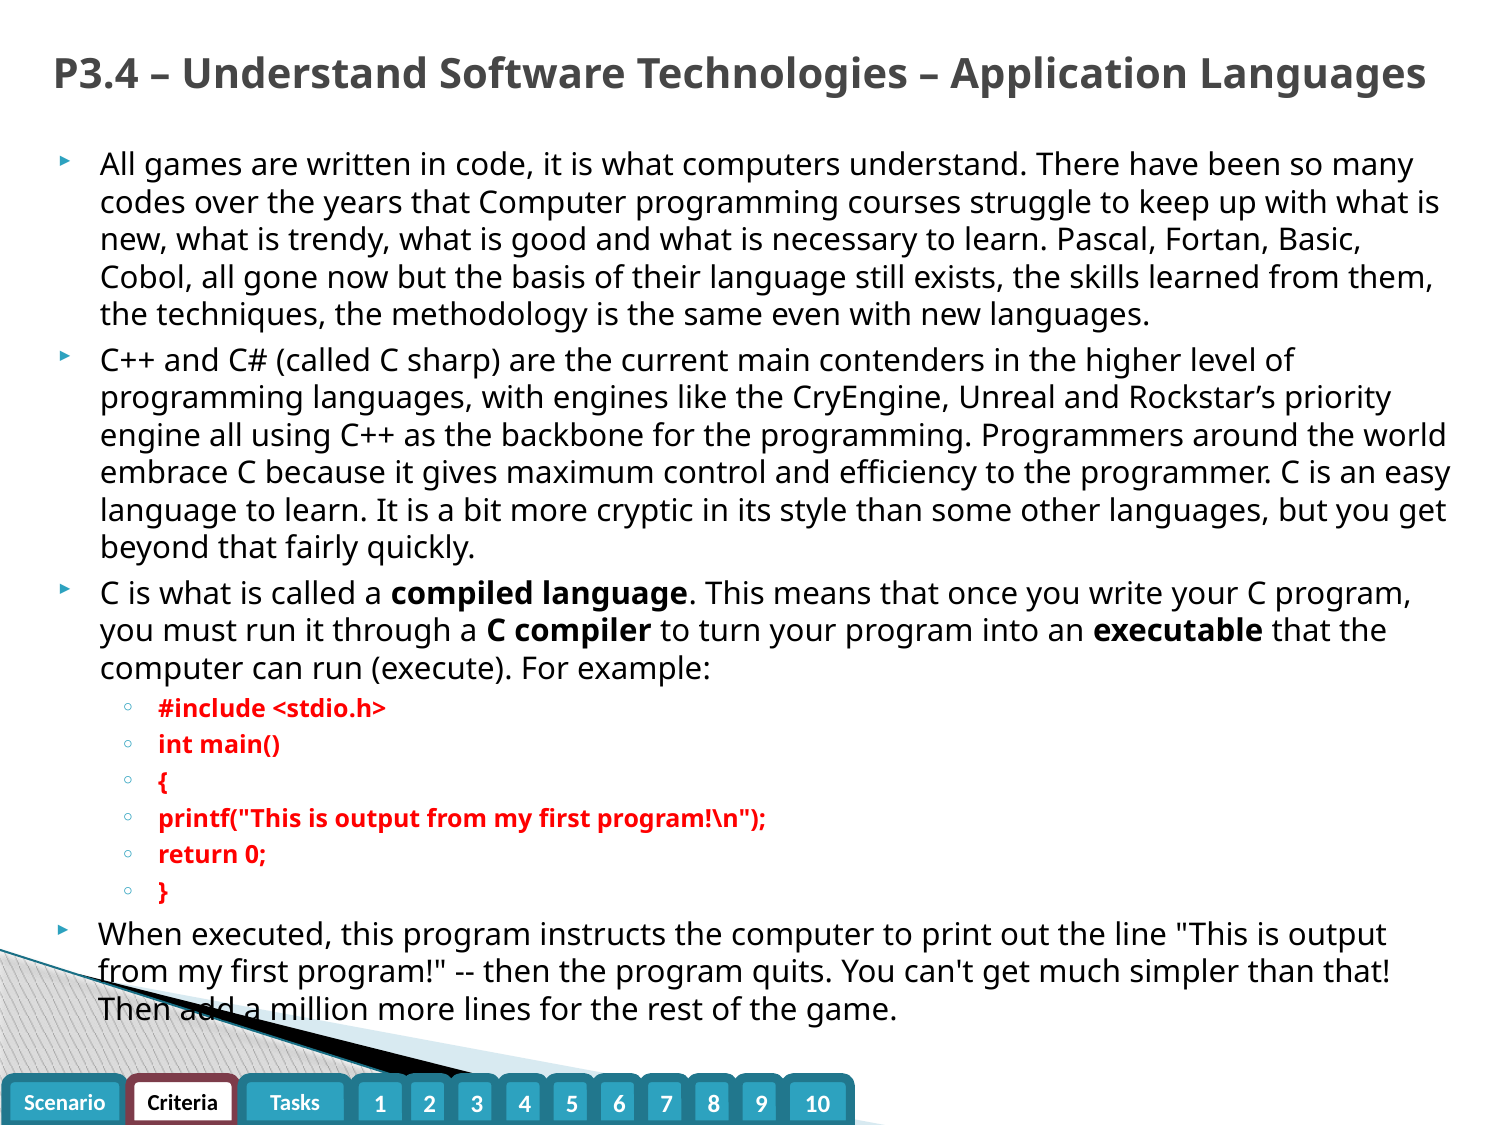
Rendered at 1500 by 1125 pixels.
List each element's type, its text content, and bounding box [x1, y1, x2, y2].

list All games are written in code, it is what computers understand. There have been so many codes over the years that Computer programming courses struggle to keep up with what is new, what is trendy, what is good and what is necessary to learn. Pascal, Fortan, Basic, Cobol, all gone now but the basis of their language still exists, the skills learned from them, the techniques, the methodology is the same even with new languages. C++ and C# (called C sharp) are the current main contenders in the higher level of programming languages, with engines like the CryEngine, Unreal and Rockstar’s priority engine all using C++ as the backbone for the programming. Programmers around the world embrace C because it gives maximum control and efficiency to the programmer. C is an easy language to learn. It is a bit more cryptic in its style than some other languages, but you get beyond that fairly quickly. C is what is called a compiled language. This means that once you write your C program, you must run it through a C compiler to turn your program into an executable that the computer can run (execute). For example: #include <stdio.h> int main() { printf("This is output from my first program!\n"); return 0; } When executed, this program instructs the computer to print out the line "This is output from my first program!" -- then the program quits. You can't get much simpler than that! Then add a million more lines for the rest of the game. [41, 137, 1471, 1047]
title P3.4 – Understand Software Technologies – Application Languages [37, 19, 1471, 126]
